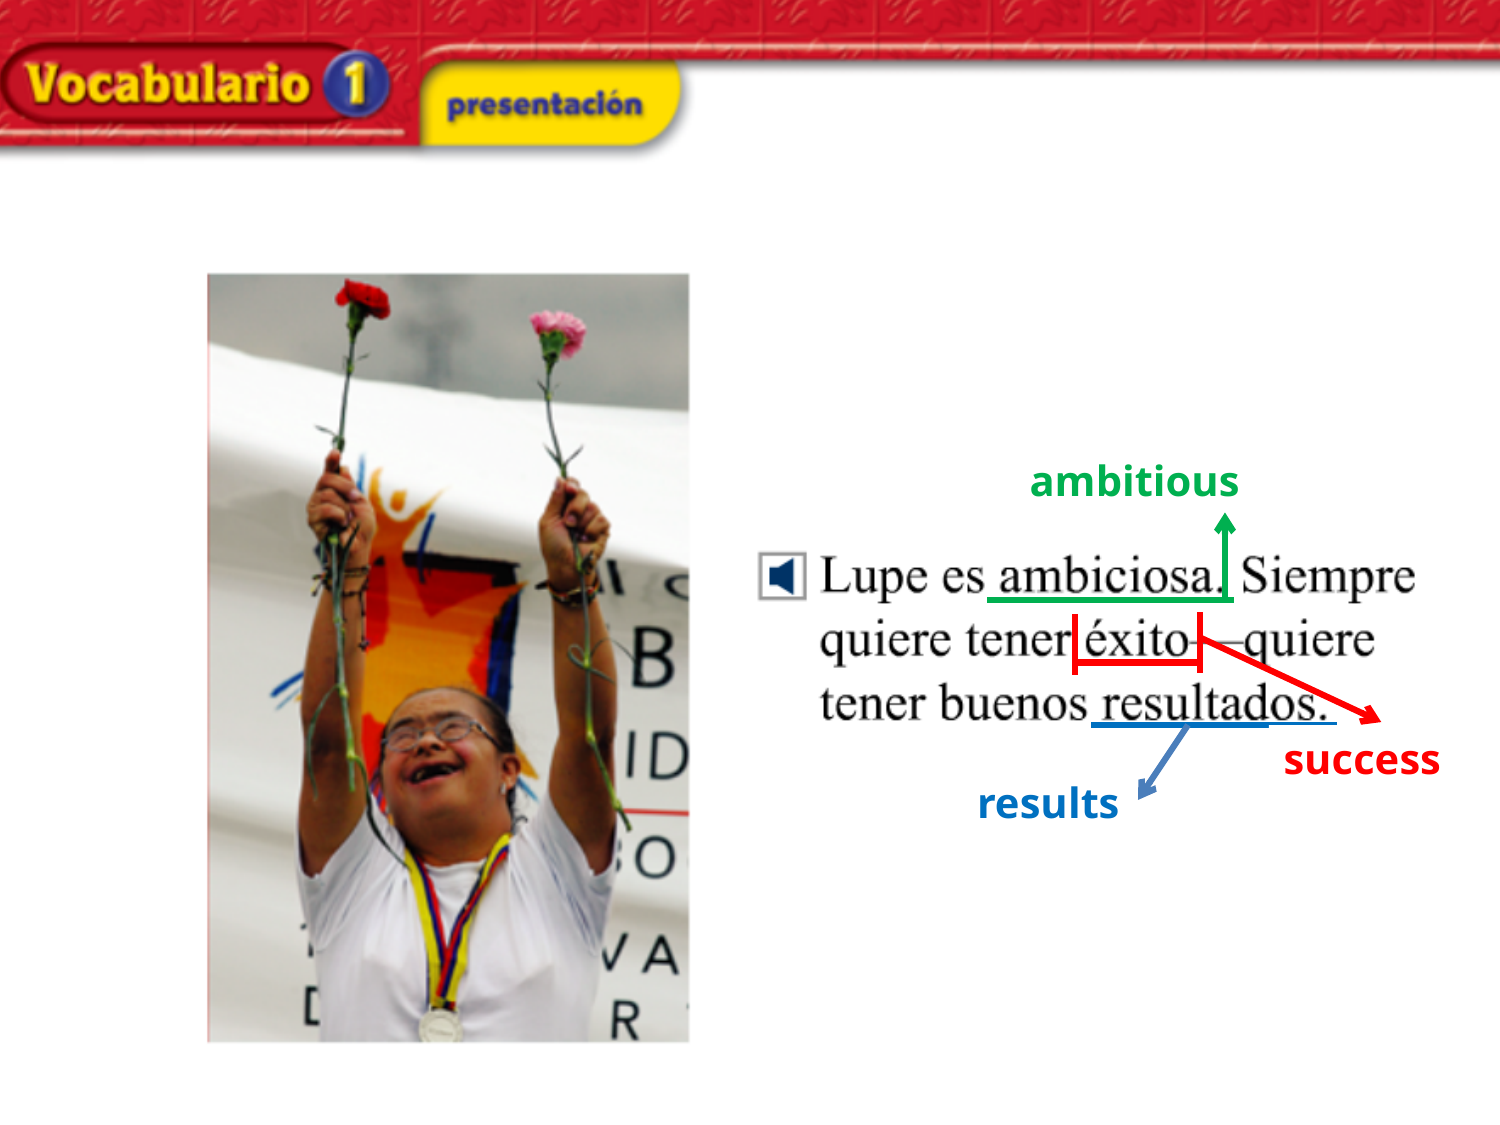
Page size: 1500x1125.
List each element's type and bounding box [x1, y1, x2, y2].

text_box [1199, 637, 1382, 723]
picture [0, 0, 1500, 1125]
text_box [1137, 724, 1189, 801]
